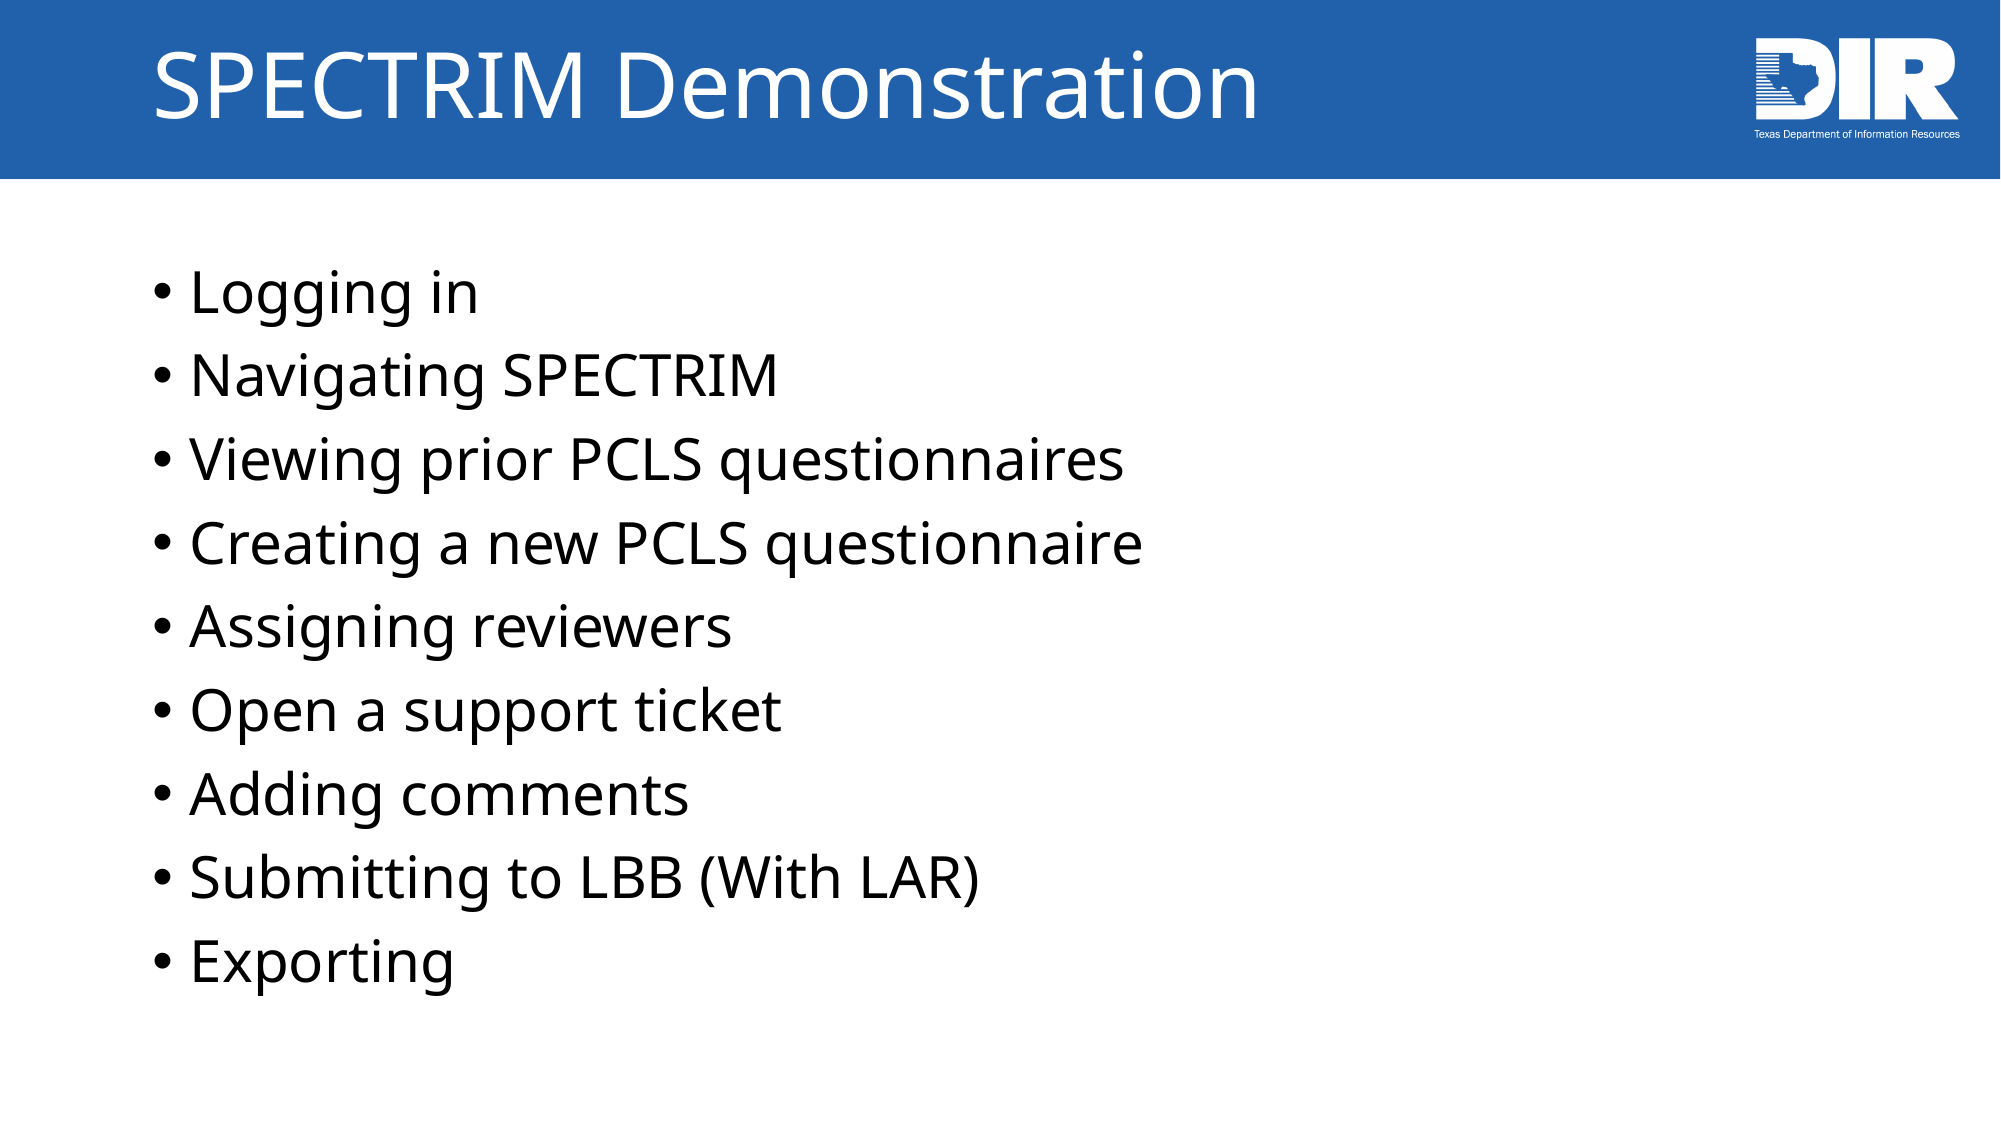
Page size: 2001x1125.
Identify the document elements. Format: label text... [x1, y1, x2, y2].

picture [0, 0, 2001, 1125]
title SPECTRIM Demonstration [137, 0, 1863, 179]
list Logging in Navigating SPECTRIM Viewing prior PCLS questionnaires Creating a new PCLS questionnaire Assigning reviewers Open a support ticket Adding comments Submitting to LBB (With LAR) Exporting [137, 255, 1863, 1014]
